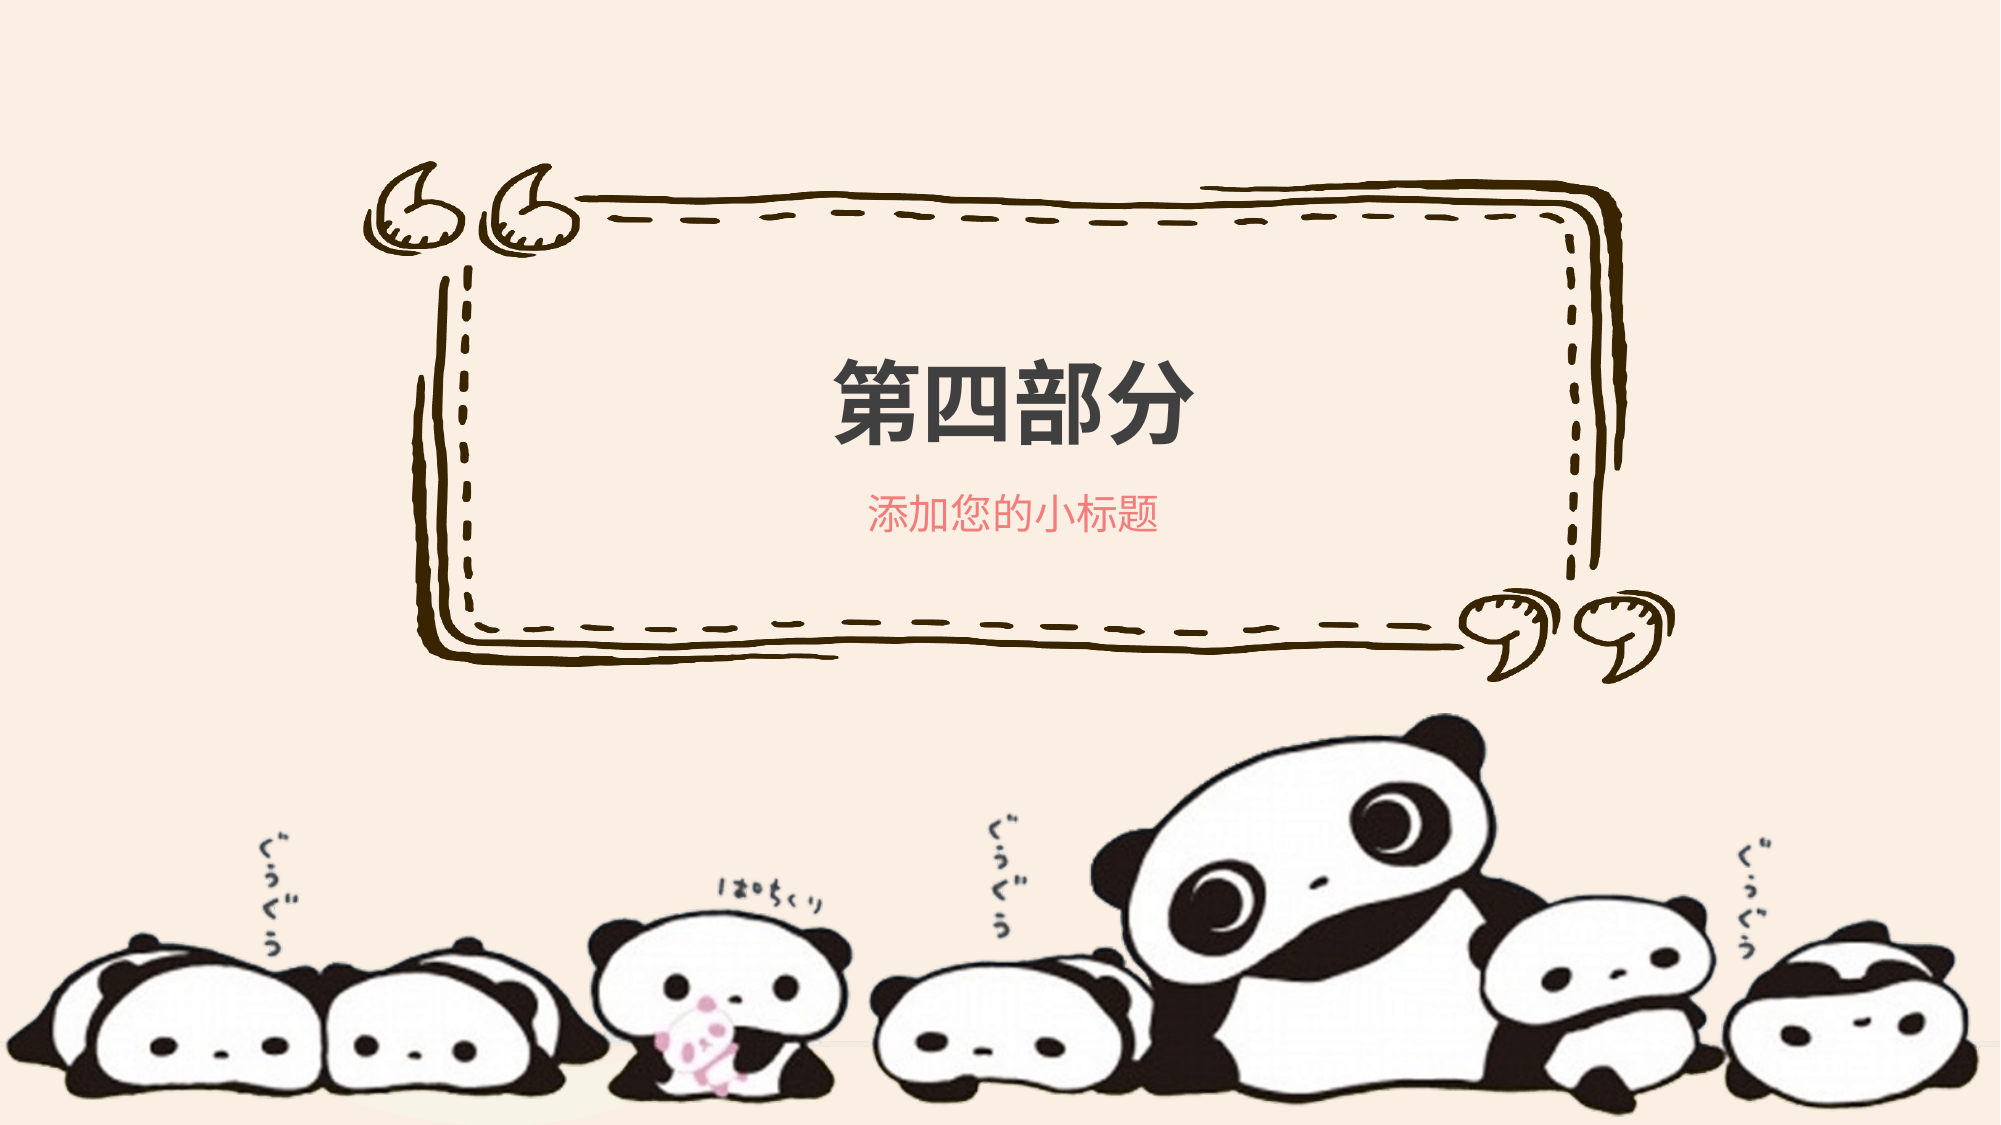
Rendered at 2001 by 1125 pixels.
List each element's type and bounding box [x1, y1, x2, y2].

picture [0, 161, 2000, 1125]
